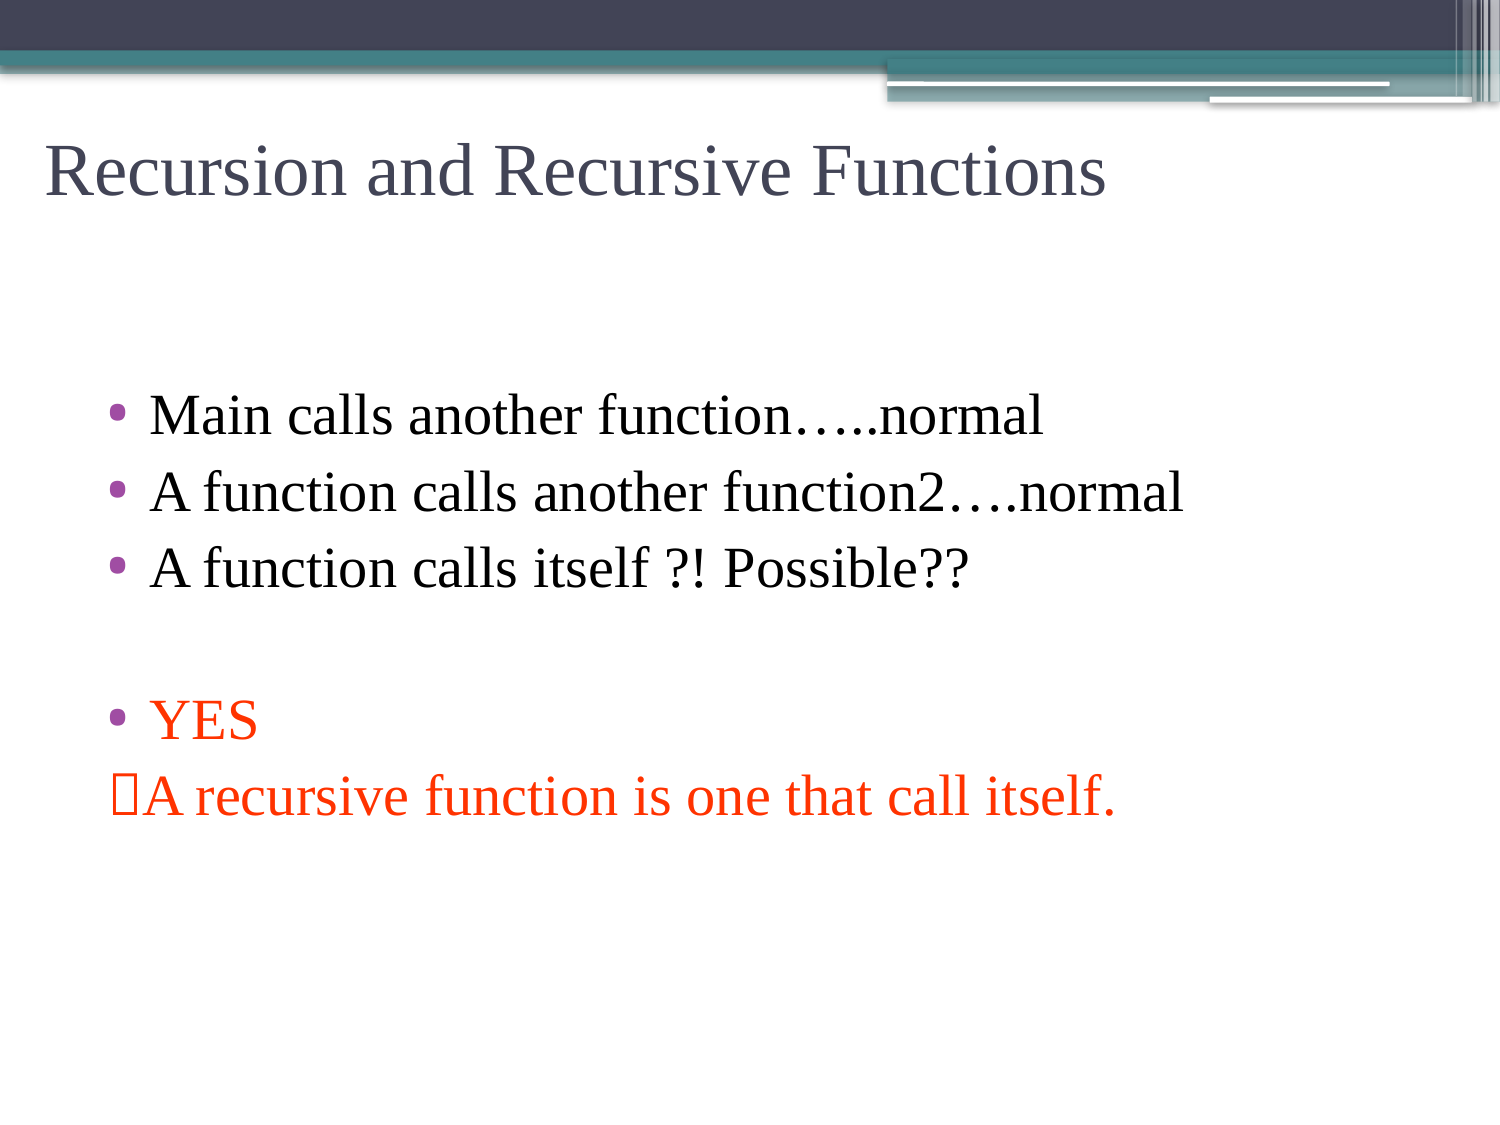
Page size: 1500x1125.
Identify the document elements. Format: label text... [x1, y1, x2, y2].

title Recursion and Recursive Functions [29, 78, 1380, 254]
list Main calls another function…..normal A function calls another function2….normal A function calls itself ?! Possible?? YES A recursive function is one that call itself. [75, 368, 1425, 1079]
